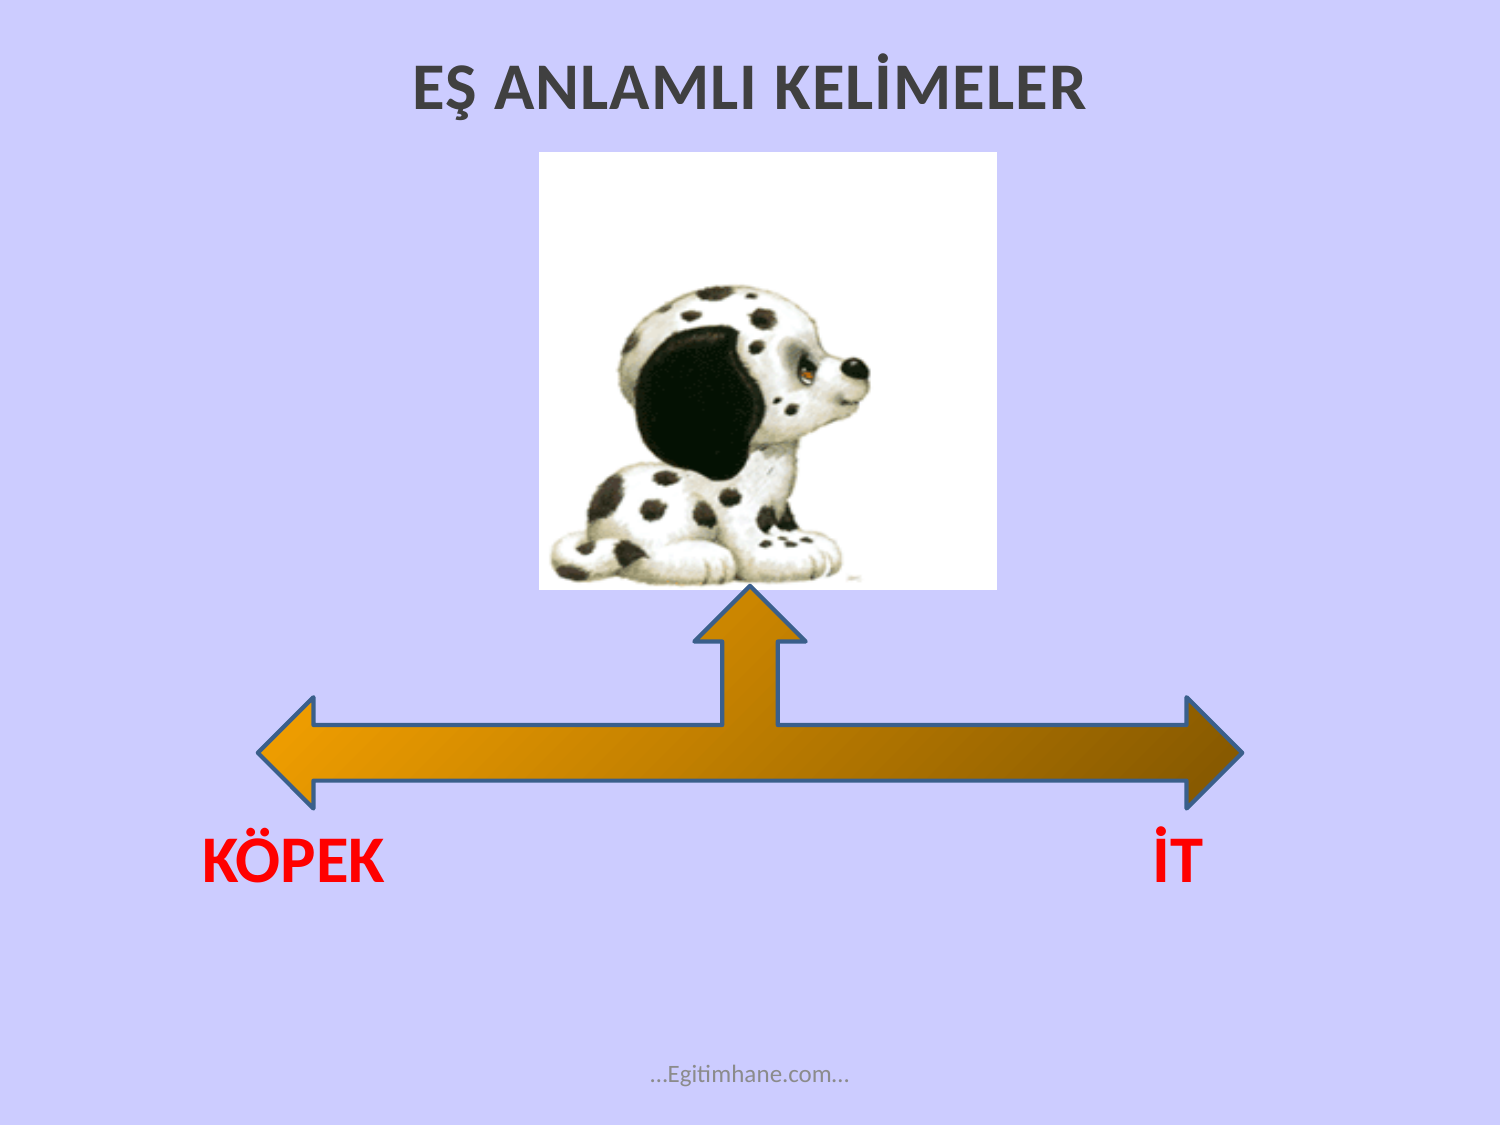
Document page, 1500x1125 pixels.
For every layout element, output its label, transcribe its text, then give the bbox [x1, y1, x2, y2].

picture [538, 152, 997, 590]
text_box KÖPEK [187, 808, 551, 904]
text_box EŞ ANLAMLI KELİMELER [234, 35, 1266, 130]
text_box [255, 603, 1245, 808]
text_box İT [996, 808, 1360, 904]
footer …Egitimhane.com… [512, 1042, 988, 1103]
